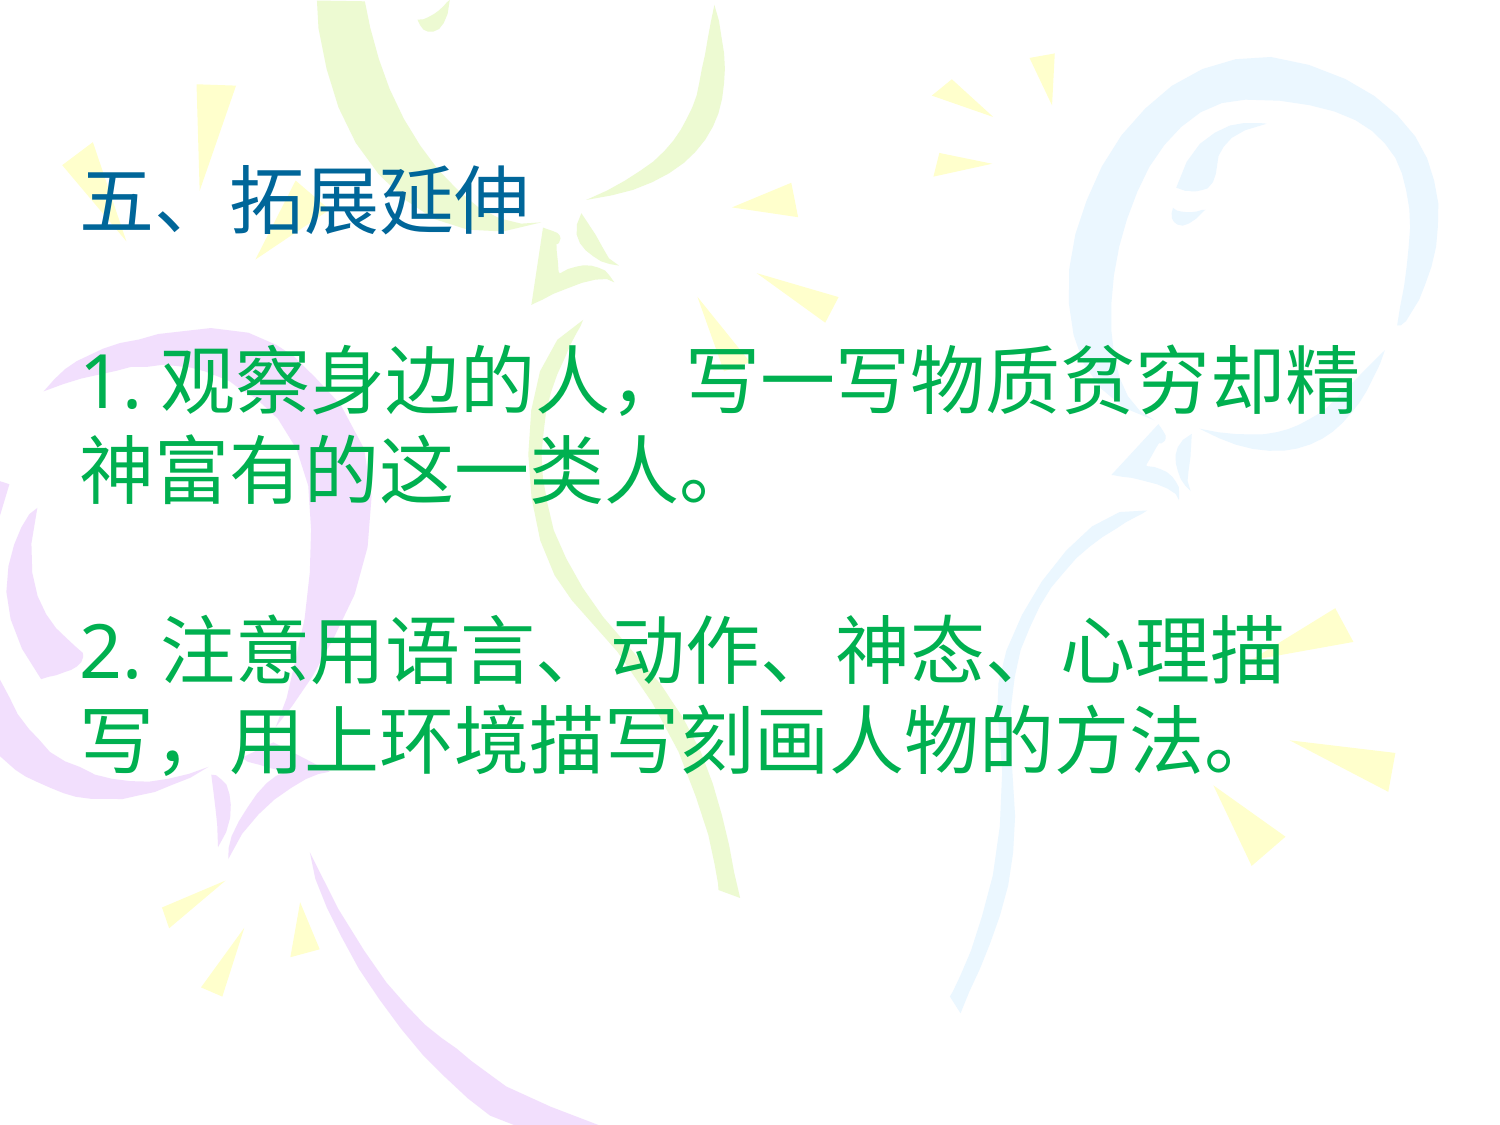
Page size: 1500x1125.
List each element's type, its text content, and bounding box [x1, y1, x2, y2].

text_box 五、拓展延伸 1.观察身边的人，写一写物质贫穷却精神富有的这一类人。 2.注意用语言、动作、神态、心理描写，用上环境描写刻画人物的方法。 [64, 145, 1412, 881]
